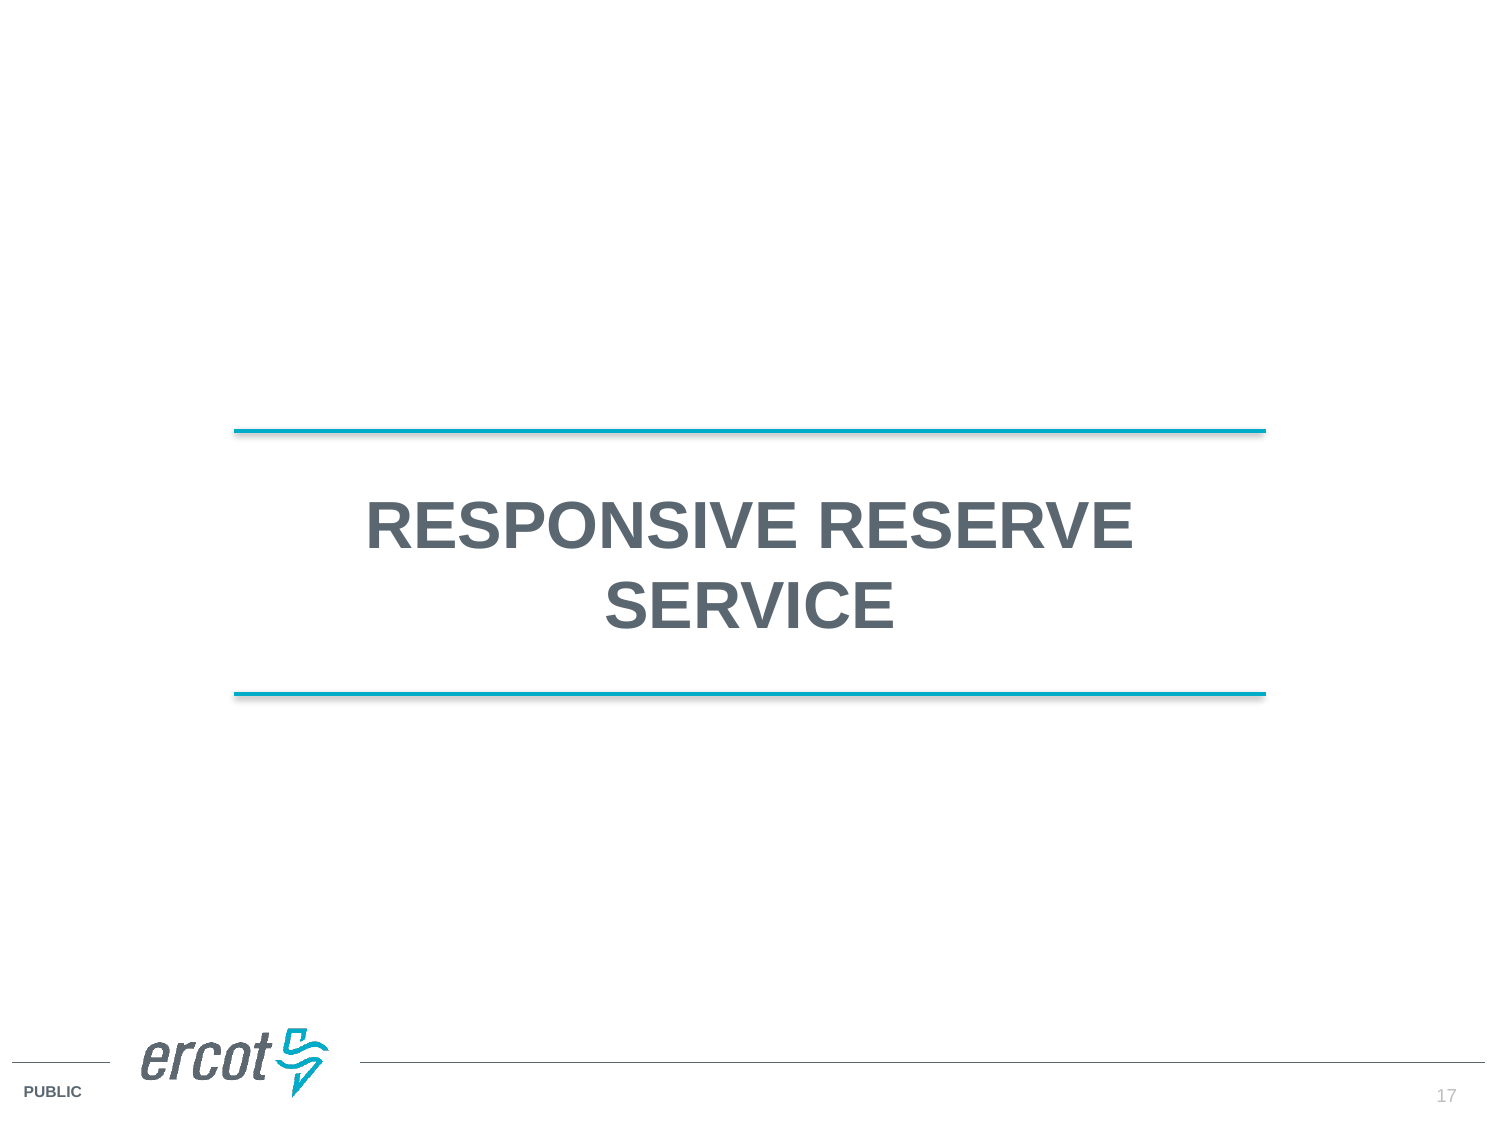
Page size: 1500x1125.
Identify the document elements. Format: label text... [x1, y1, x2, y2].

picture [137, 1024, 332, 1100]
list Responsive Reserve Service [234, 474, 1266, 638]
